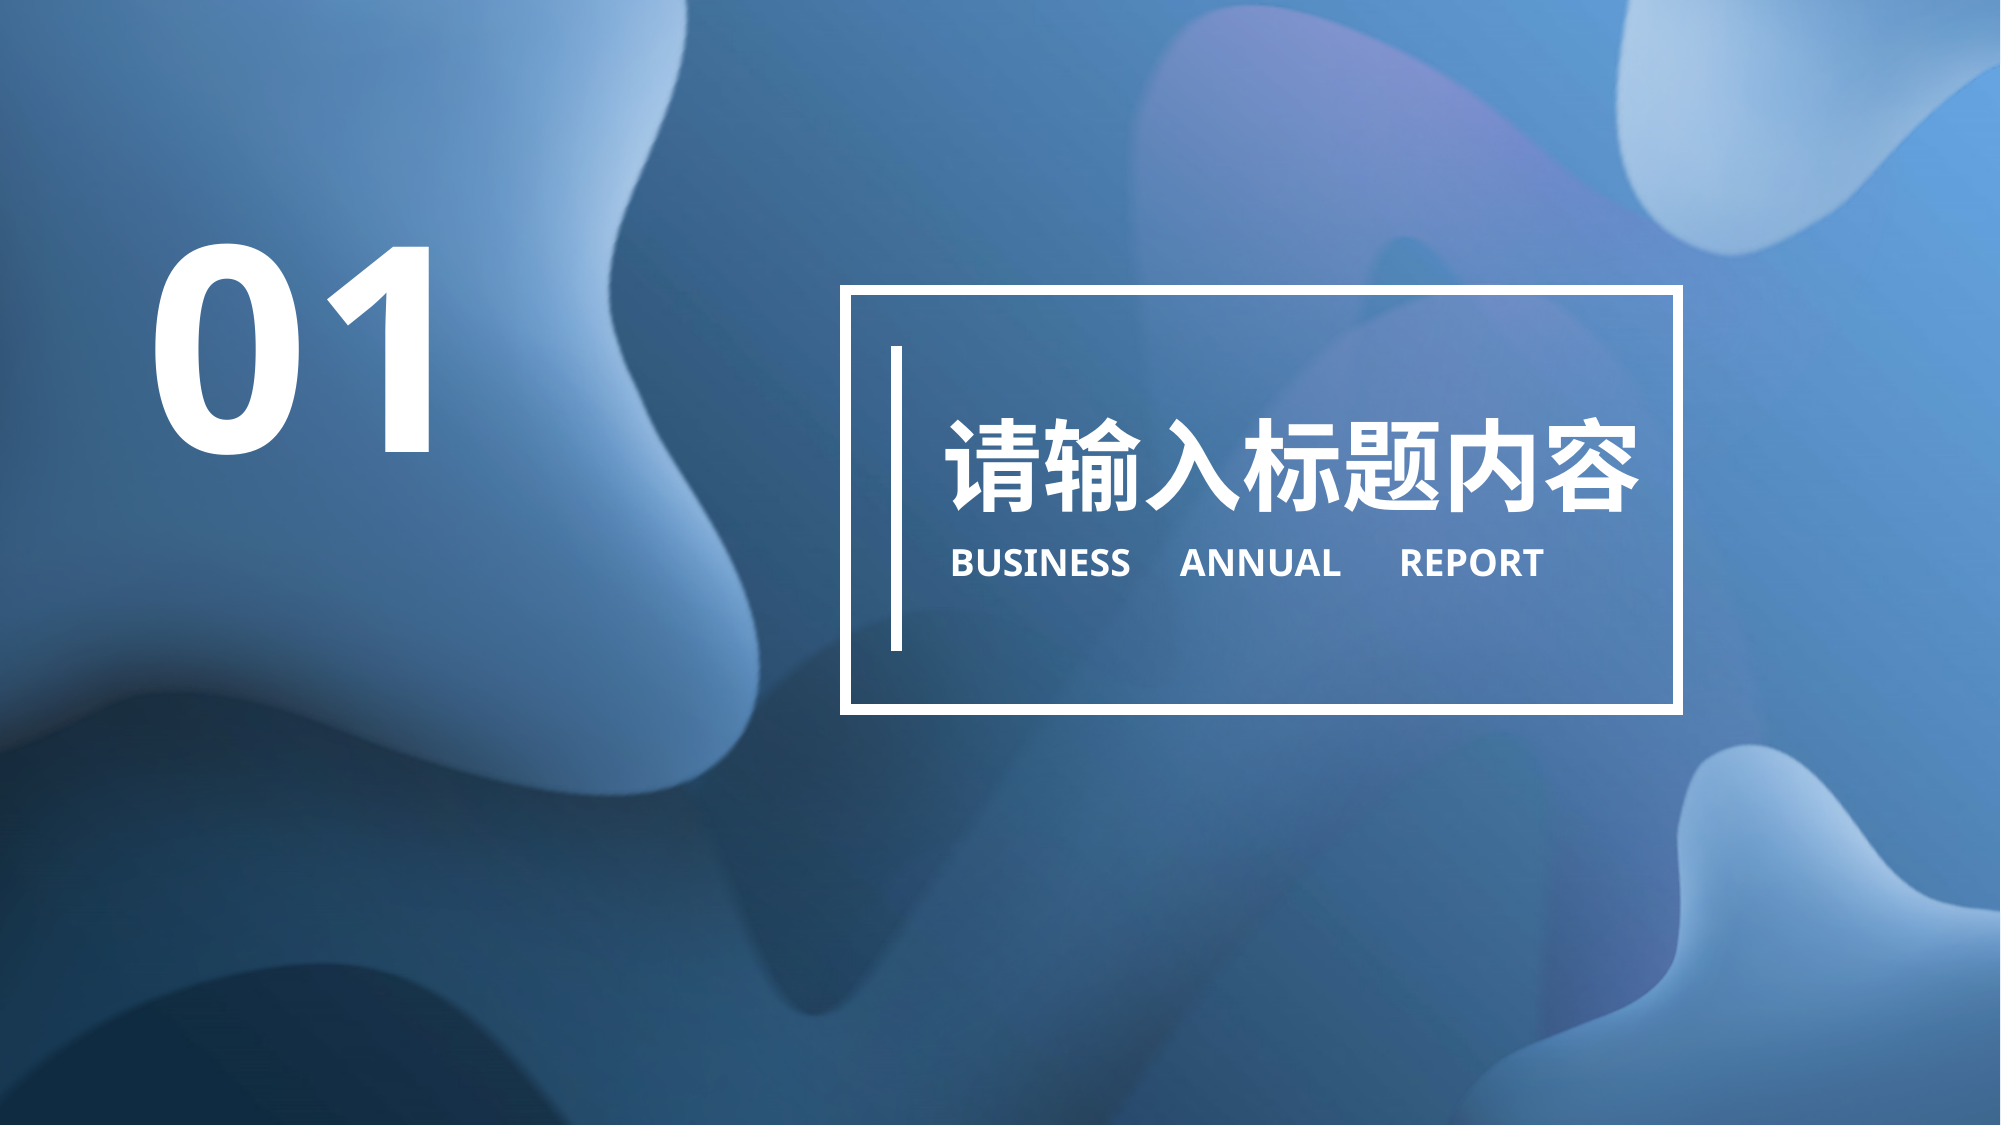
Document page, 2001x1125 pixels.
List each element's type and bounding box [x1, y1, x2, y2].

picture [0, 0, 2001, 1125]
text_box [845, 290, 1679, 710]
